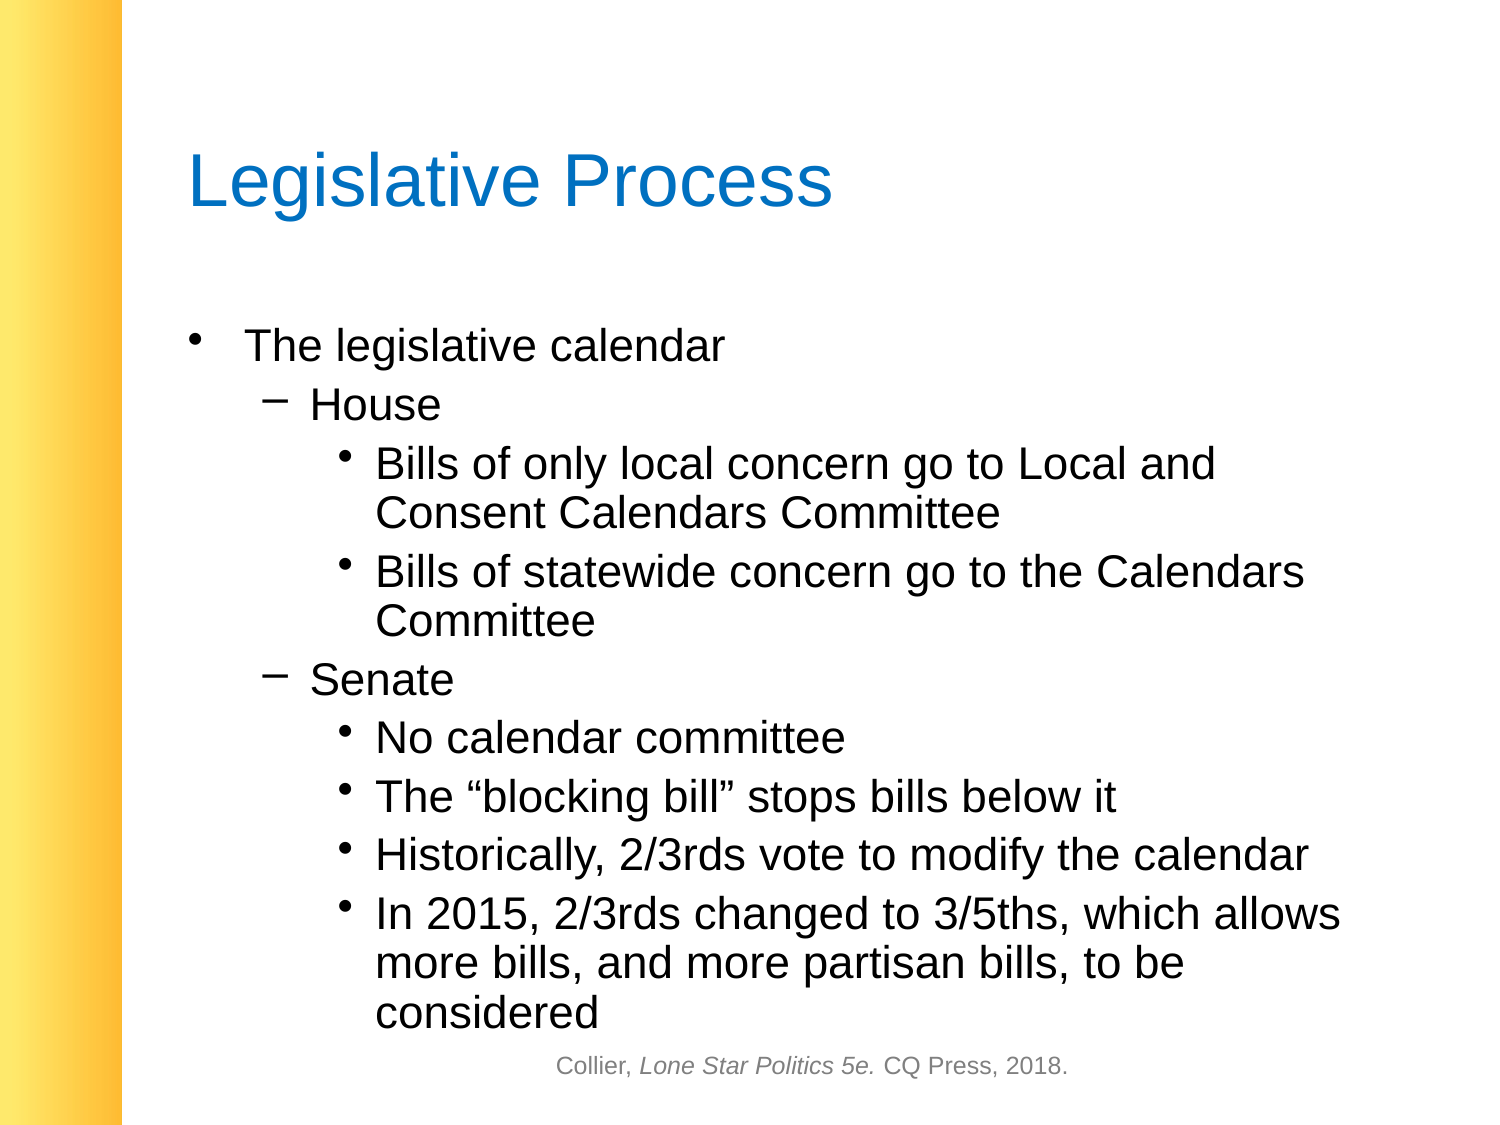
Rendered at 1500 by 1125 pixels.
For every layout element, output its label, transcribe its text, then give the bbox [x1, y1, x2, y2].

text_box Collier, Lone Star Politics 5e. CQ Press, 2018. [525, 1042, 1100, 1087]
picture [0, 0, 1500, 1125]
title Legislative Process [172, 124, 1486, 312]
list The legislative calendar House Bills of only local concern go to Local and Consent Calendars Committee Bills of statewide concern go to the Calendars Committee Senate No calendar committee The “blocking bill” stops bills below it Historically, 2/3rds vote to modify the calendar In 2015, 2/3rds changed to 3/5ths, which allows more bills, and more partisan bills, to be considered [172, 314, 1415, 1098]
